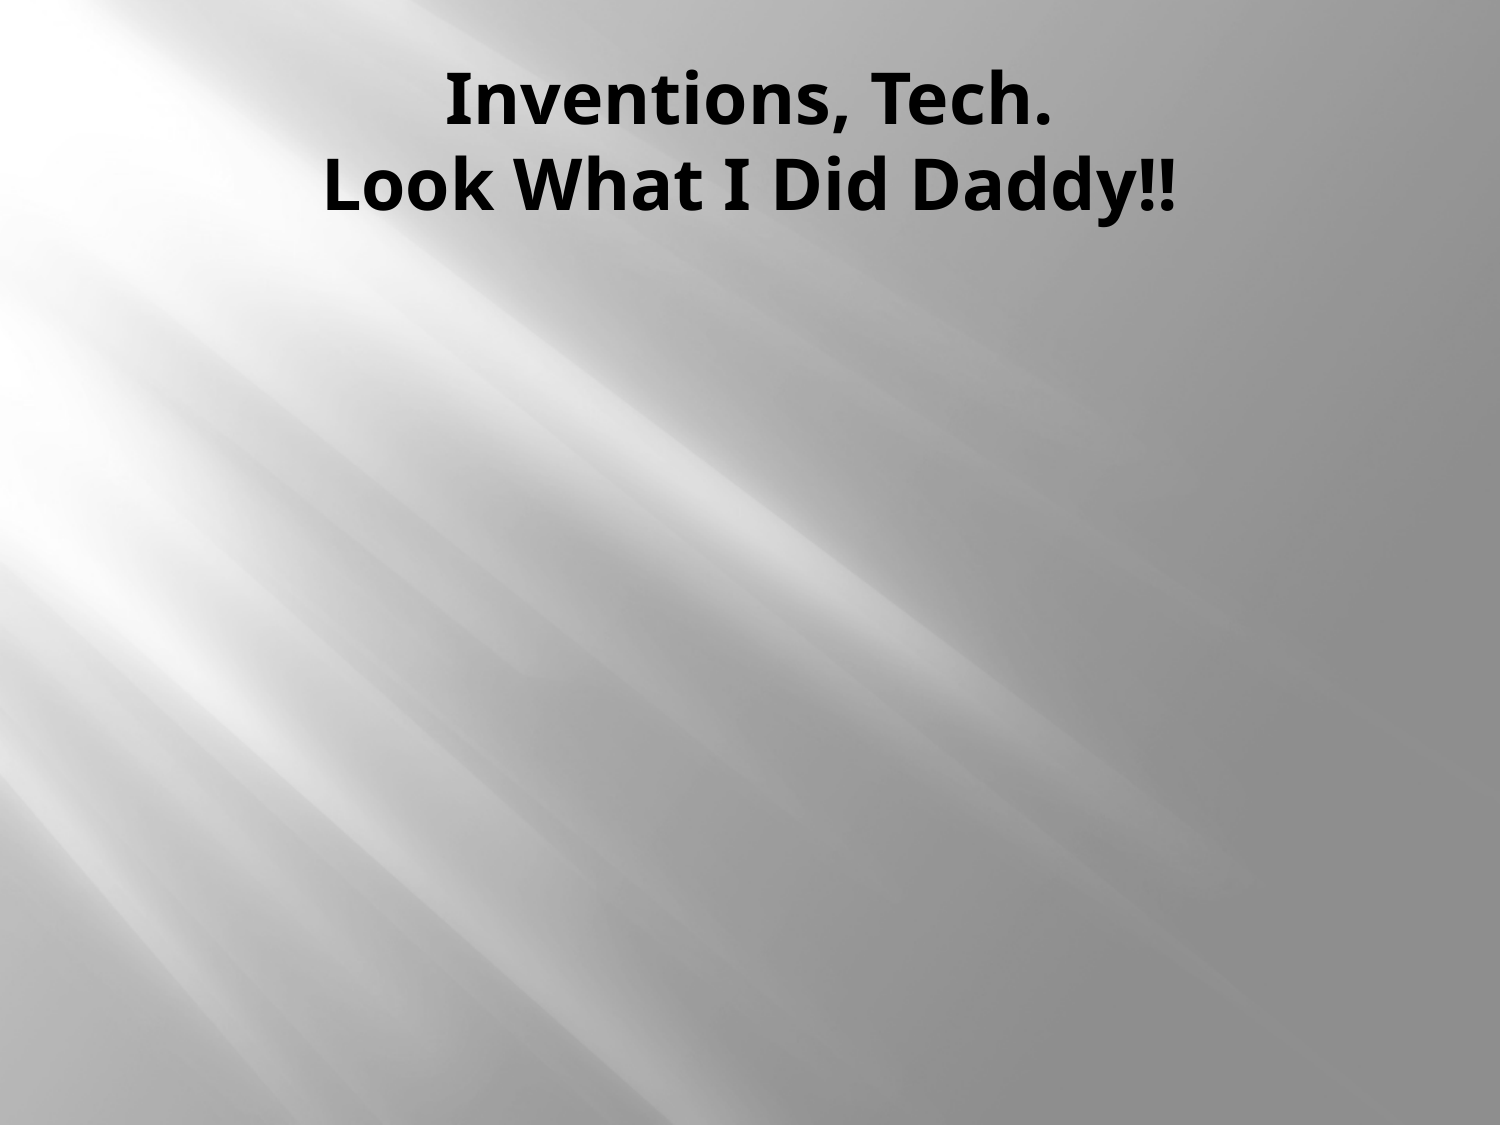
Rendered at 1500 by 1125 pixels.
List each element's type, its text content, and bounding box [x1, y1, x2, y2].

title Inventions, Tech. Look What I Did Daddy!! [75, 45, 1425, 233]
